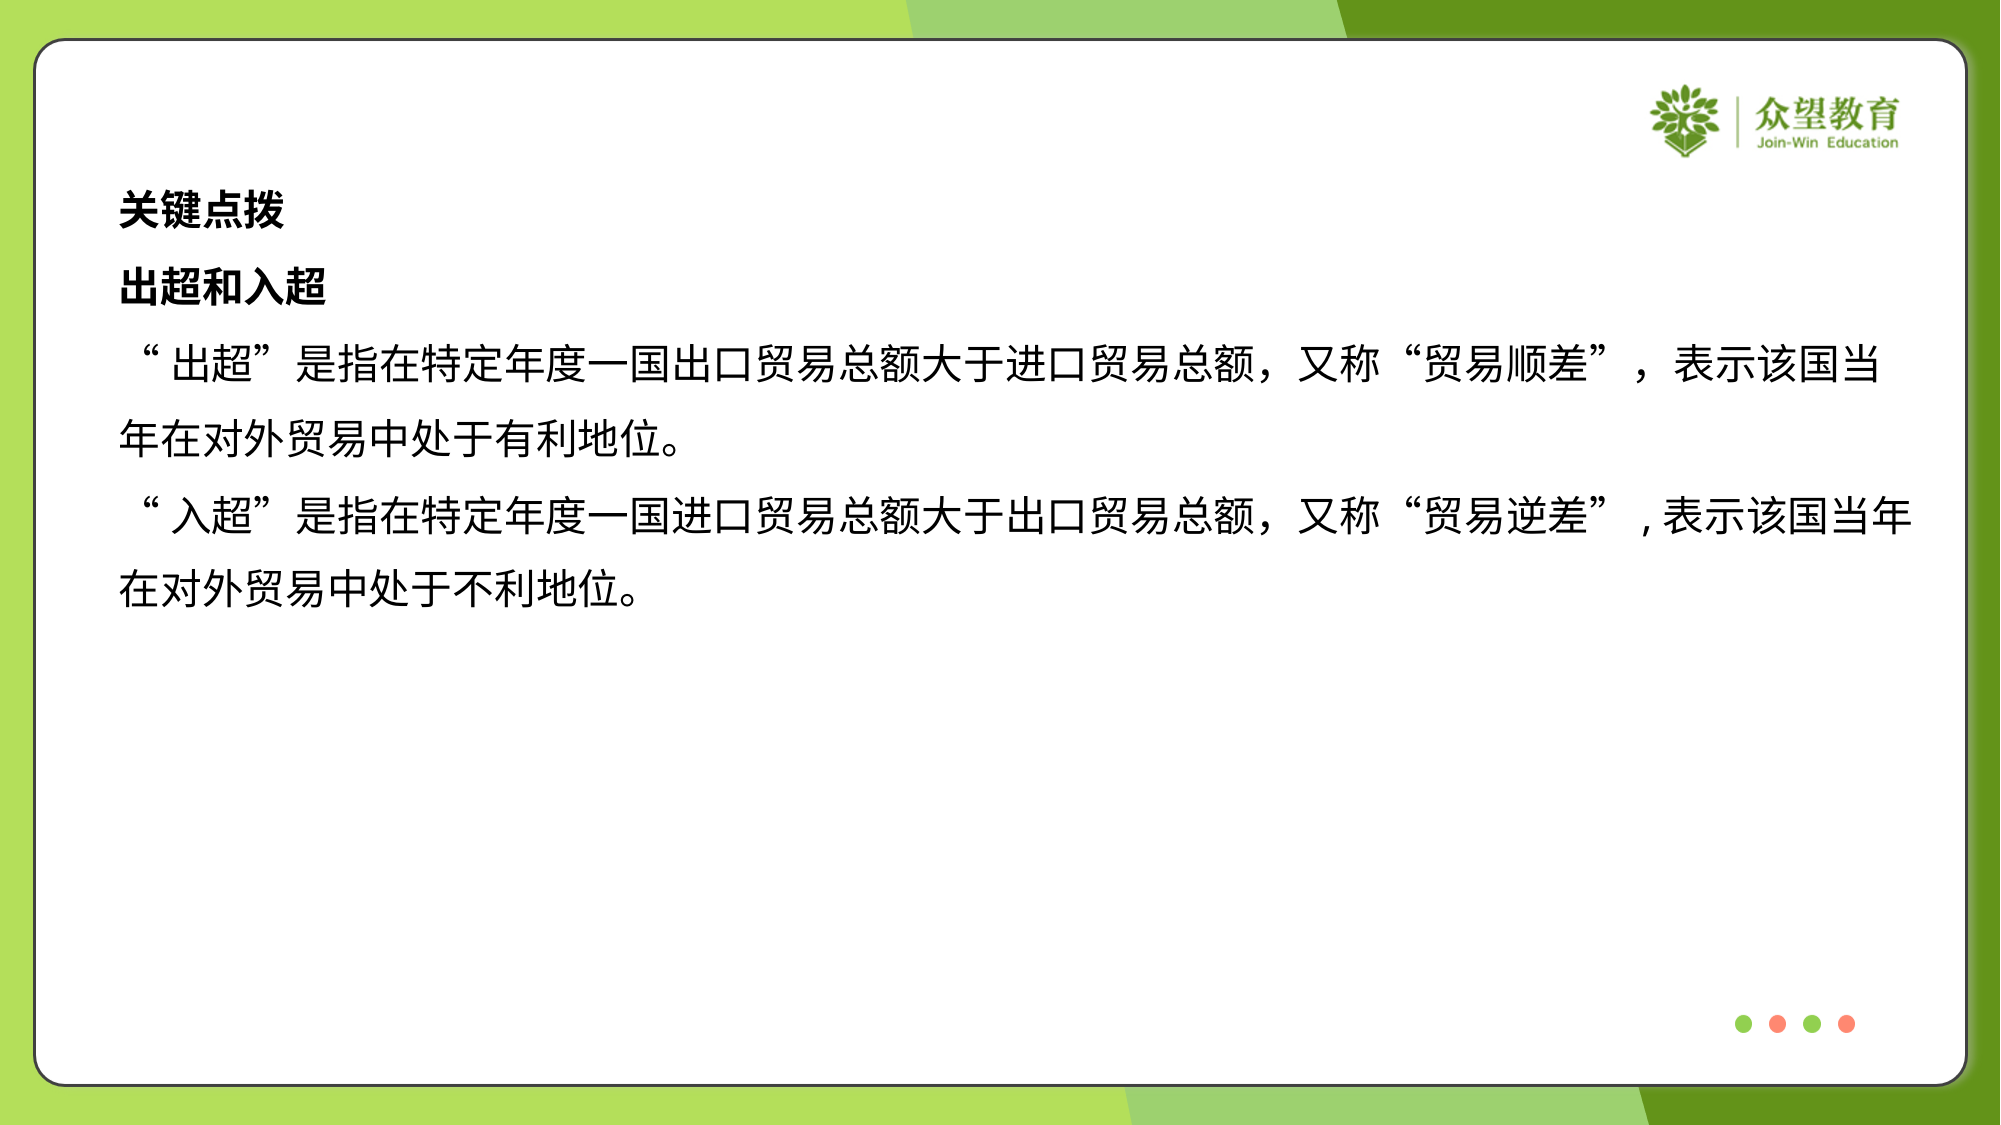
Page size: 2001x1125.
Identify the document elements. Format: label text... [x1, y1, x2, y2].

picture [0, 0, 2000, 1125]
text_box 关键点拨 出超和入超 “出超”是指在特定年度一国出口贸易总额大于进口贸易总额，又称“贸易顺差”，表示该国当 年在对外贸易中处于有利地位。 “入超”是指在特定年度一国进口贸易总额大于出口贸易总额，又称“贸易逆差”,表示该国当年 在对外贸易中处于不利地位。 [118, 158, 1883, 606]
